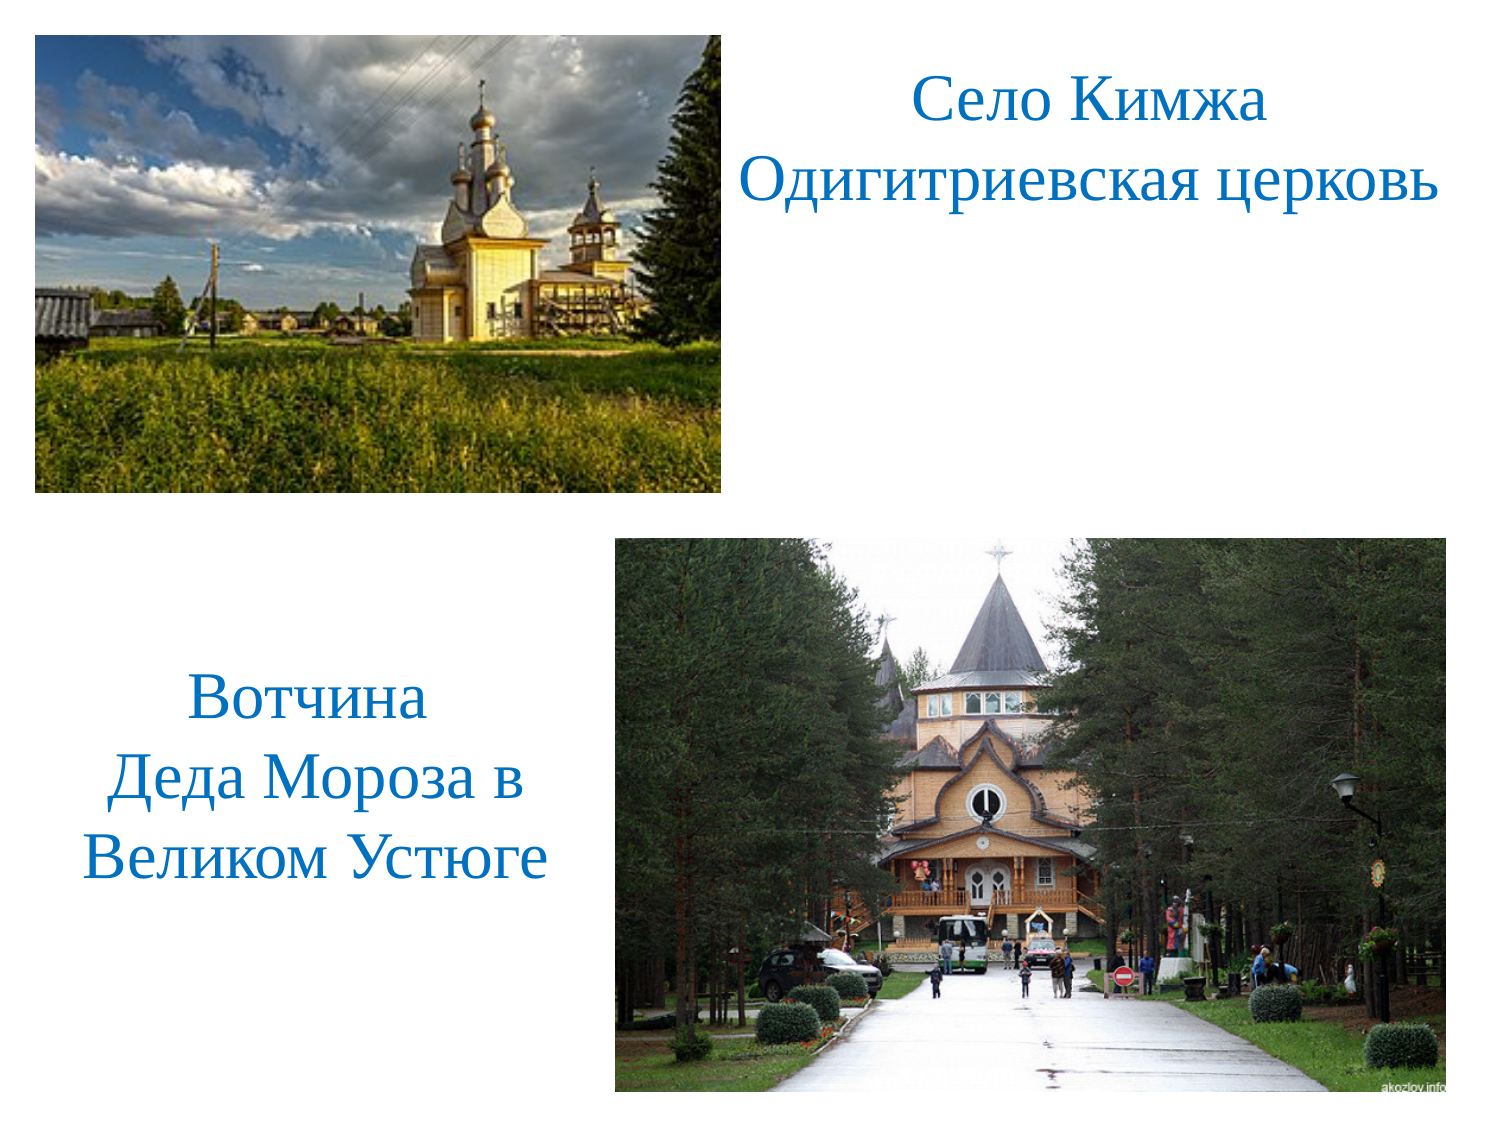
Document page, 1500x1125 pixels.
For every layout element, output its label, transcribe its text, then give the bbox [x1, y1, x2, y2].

text_box Вотчина Деда Мороза в Великом Устюге [46, 644, 586, 900]
picture [615, 538, 1446, 1092]
text_box Село Кимжа Одигитриевская церковь [726, 46, 1465, 222]
picture [34, 34, 721, 493]
